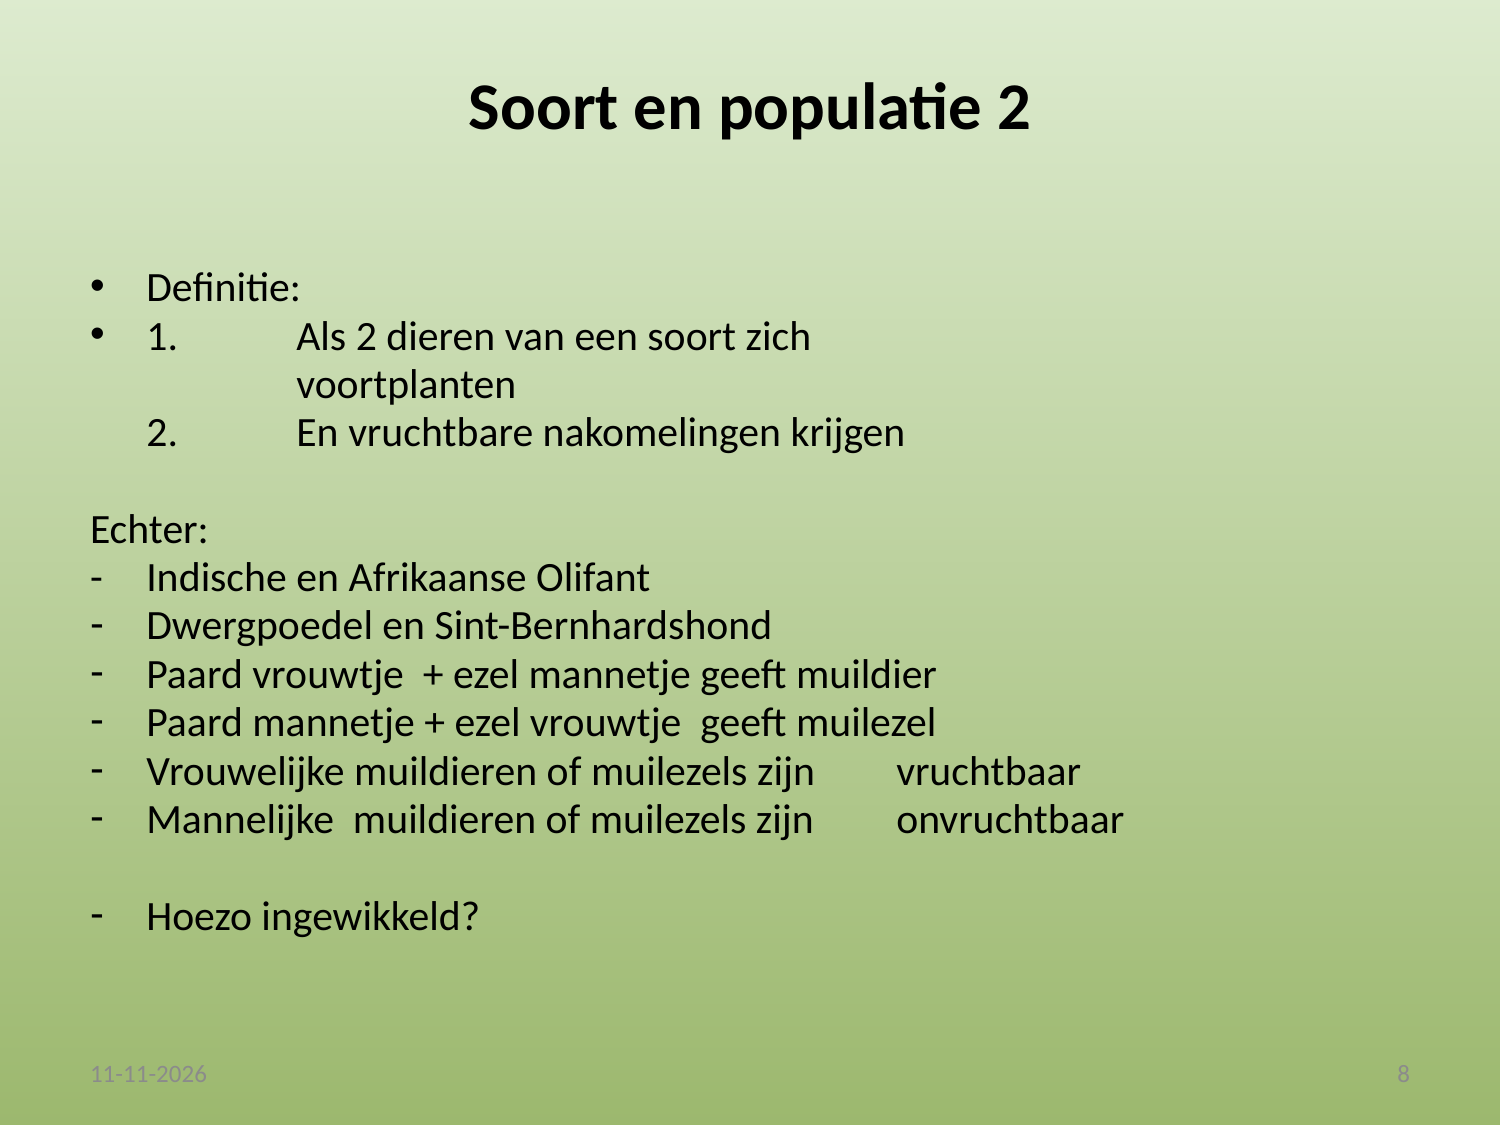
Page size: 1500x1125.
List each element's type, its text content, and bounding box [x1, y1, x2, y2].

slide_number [75, 1042, 425, 1103]
list Definitie: 1. Als 2 dieren van een soort zich voortplanten 2. En vruchtbare nakomelingen krijgen Echter: - Indische en Afrikaanse Olifant Dwergpoedel en Sint-Bernhardshond Paard vrouwtje + ezel mannetje geeft muildier Paard mannetje + ezel vrouwtje geeft muilezel Vrouwelijke muildieren of muilezels zijn vruchtbaar Mannelijke muildieren of muilezels zijn onvruchtbaar Hoezo ingewikkeld? [75, 262, 1425, 1005]
slide_number 8 [1074, 1042, 1425, 1103]
title Soort en populatie 2 [75, 45, 1425, 161]
